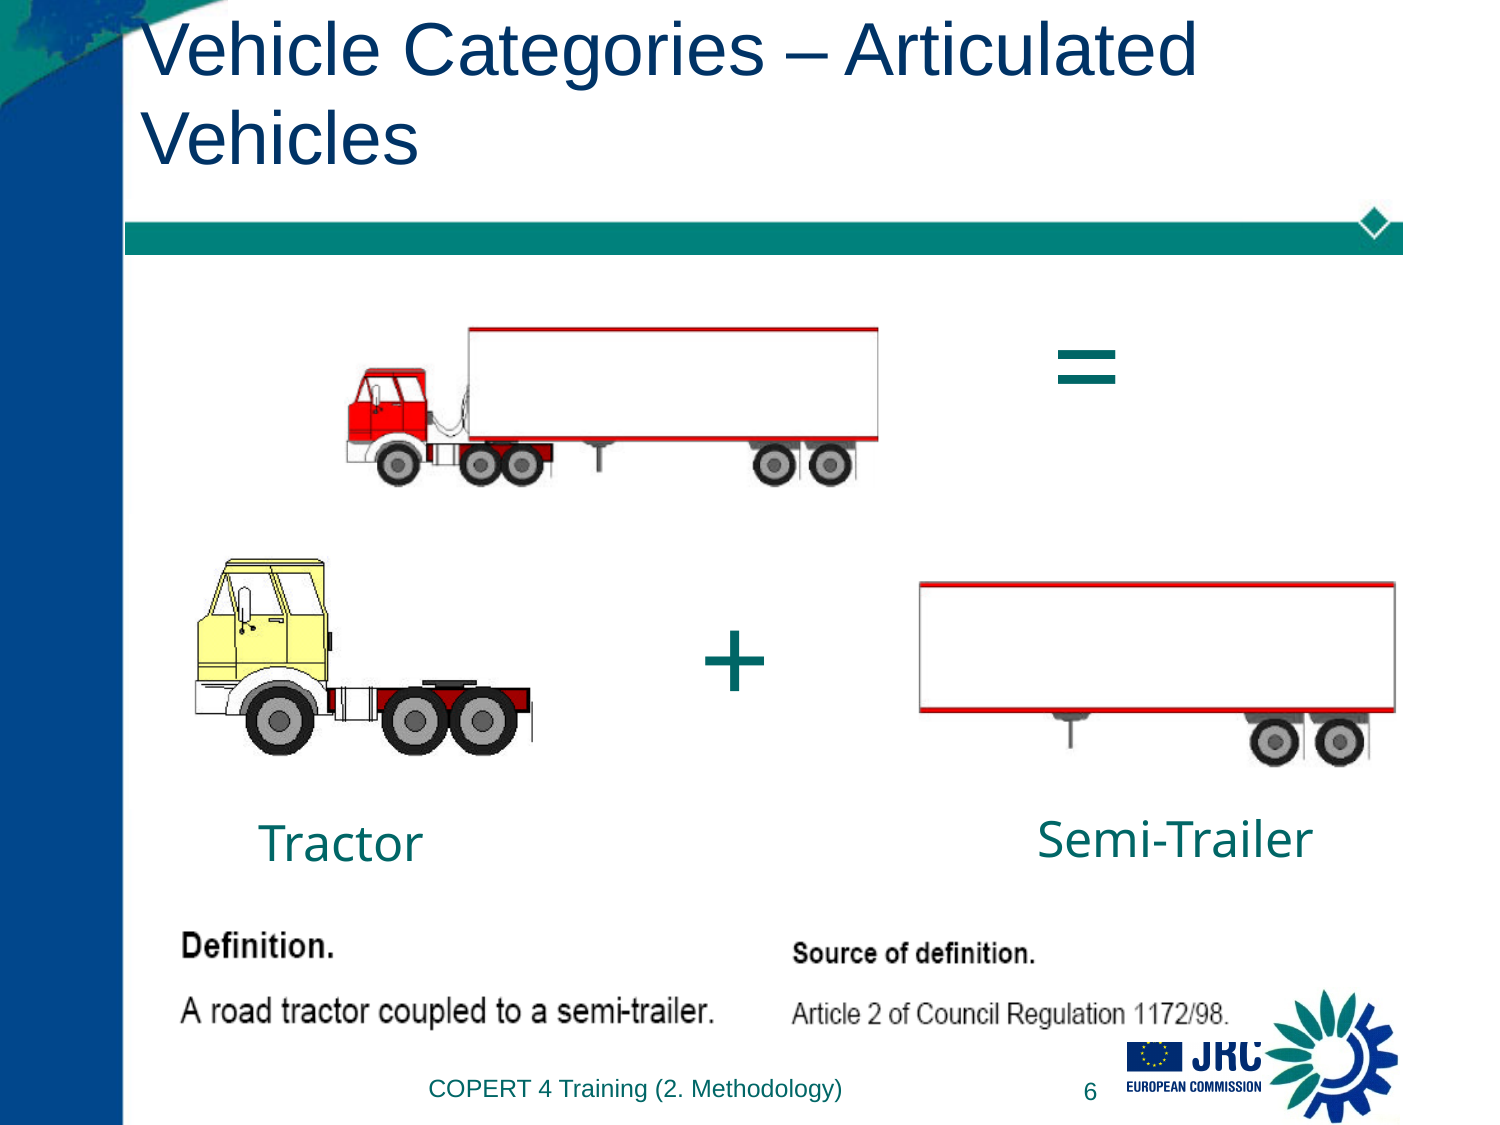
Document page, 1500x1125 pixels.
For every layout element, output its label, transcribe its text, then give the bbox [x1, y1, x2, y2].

text_box = [1036, 278, 1213, 444]
picture [0, 0, 1469, 1125]
text_box Semi-Trailer [1004, 838, 1348, 875]
title Vehicle Categories – Articulated Vehicles [124, 33, 1401, 188]
text_box Tractor [216, 817, 467, 879]
slide_number 6 [987, 1062, 1113, 1113]
footer COPERT 4 Training (2. Methodology) [324, 1062, 948, 1110]
text_box + [610, 572, 823, 738]
picture [774, 928, 1400, 1125]
